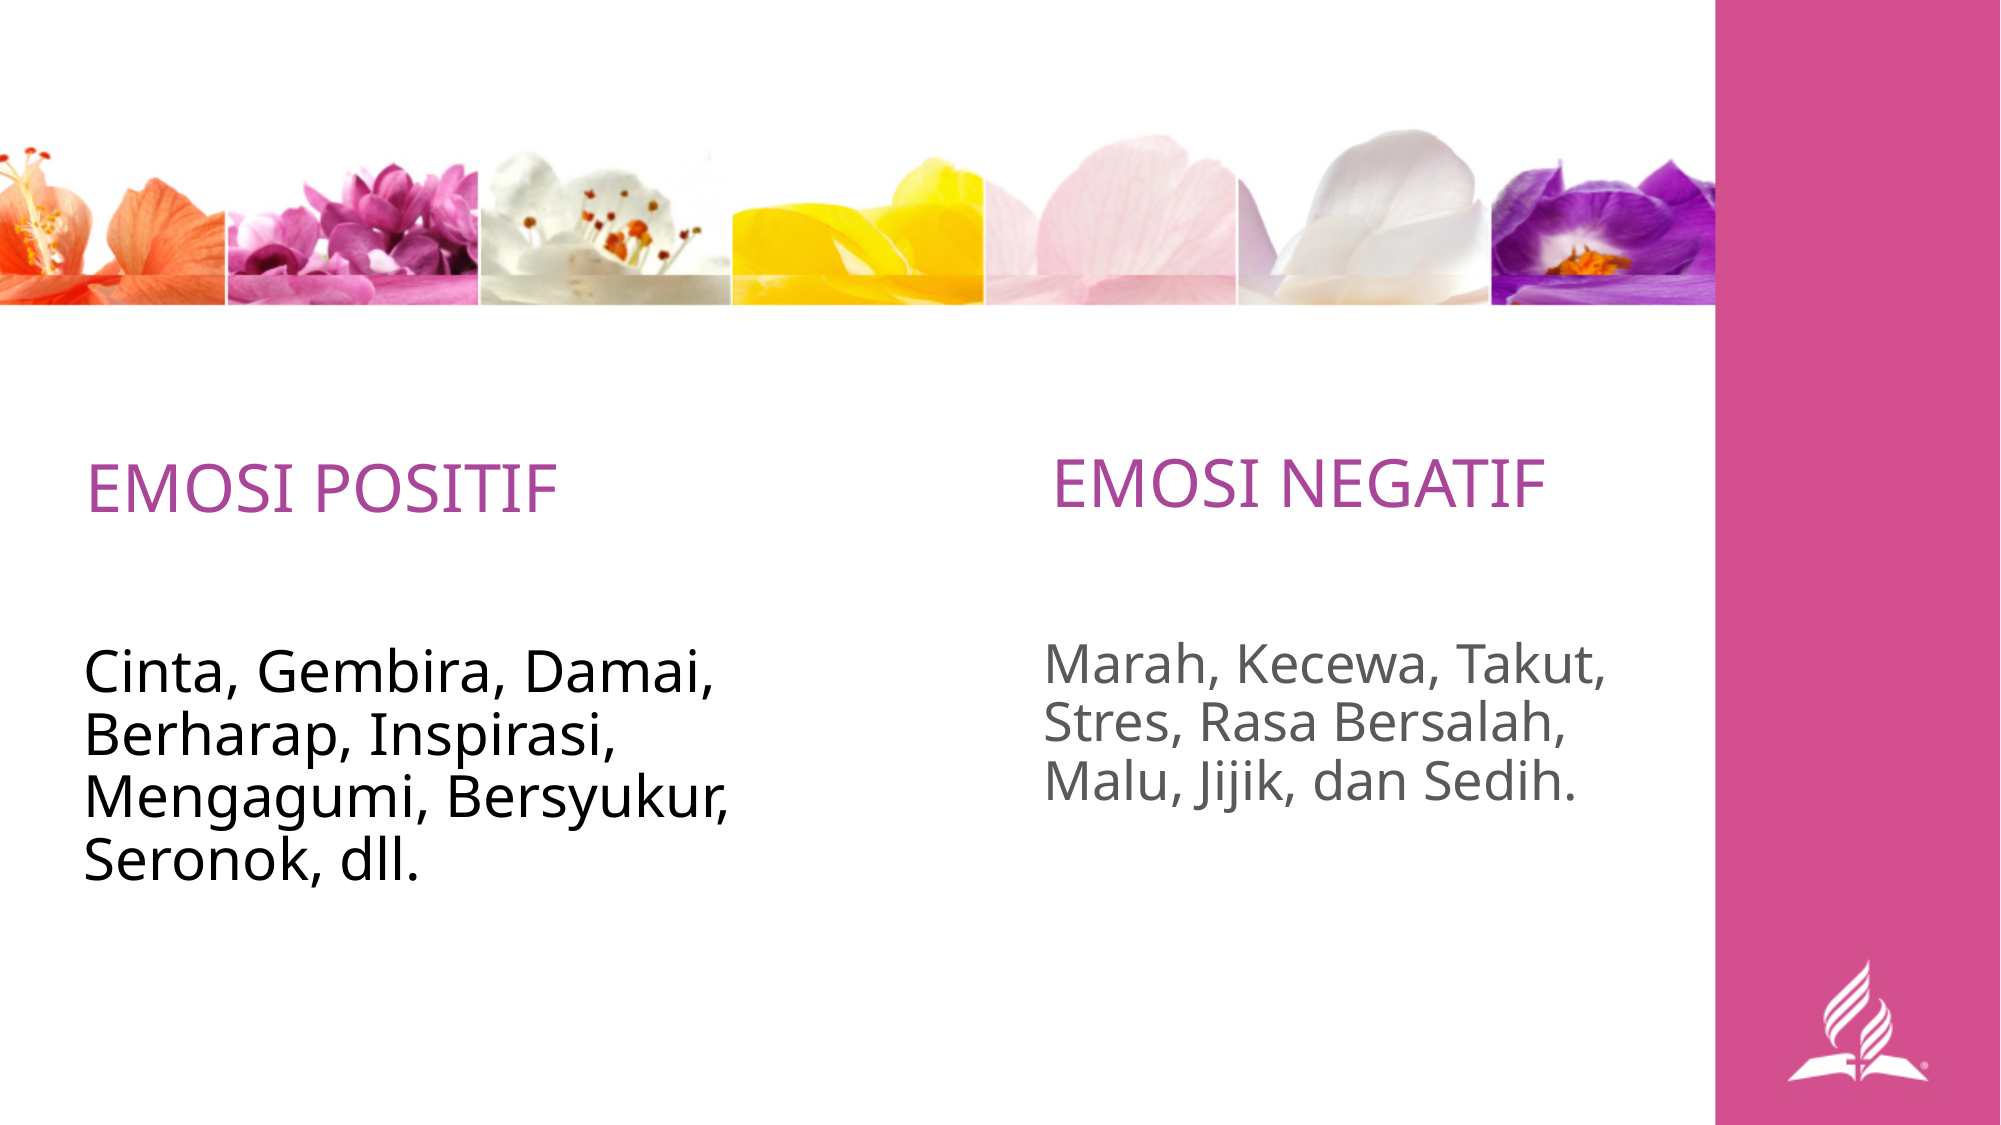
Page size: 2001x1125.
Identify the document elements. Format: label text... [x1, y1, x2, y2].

list EMOSI POSITIF [70, 422, 842, 535]
list EMOSI NEGATIF [999, 394, 1600, 530]
list Cinta, Gembira, Damai, Berharap, Inspirasi, Mengagumi, Bersyukur, Seronok, dll. [68, 634, 935, 942]
picture [0, 0, 2001, 1125]
list Marah, Kecewa, Takut, Stres, Rasa Bersalah, Malu, Jijik, dan Sedih. [1028, 629, 1657, 867]
